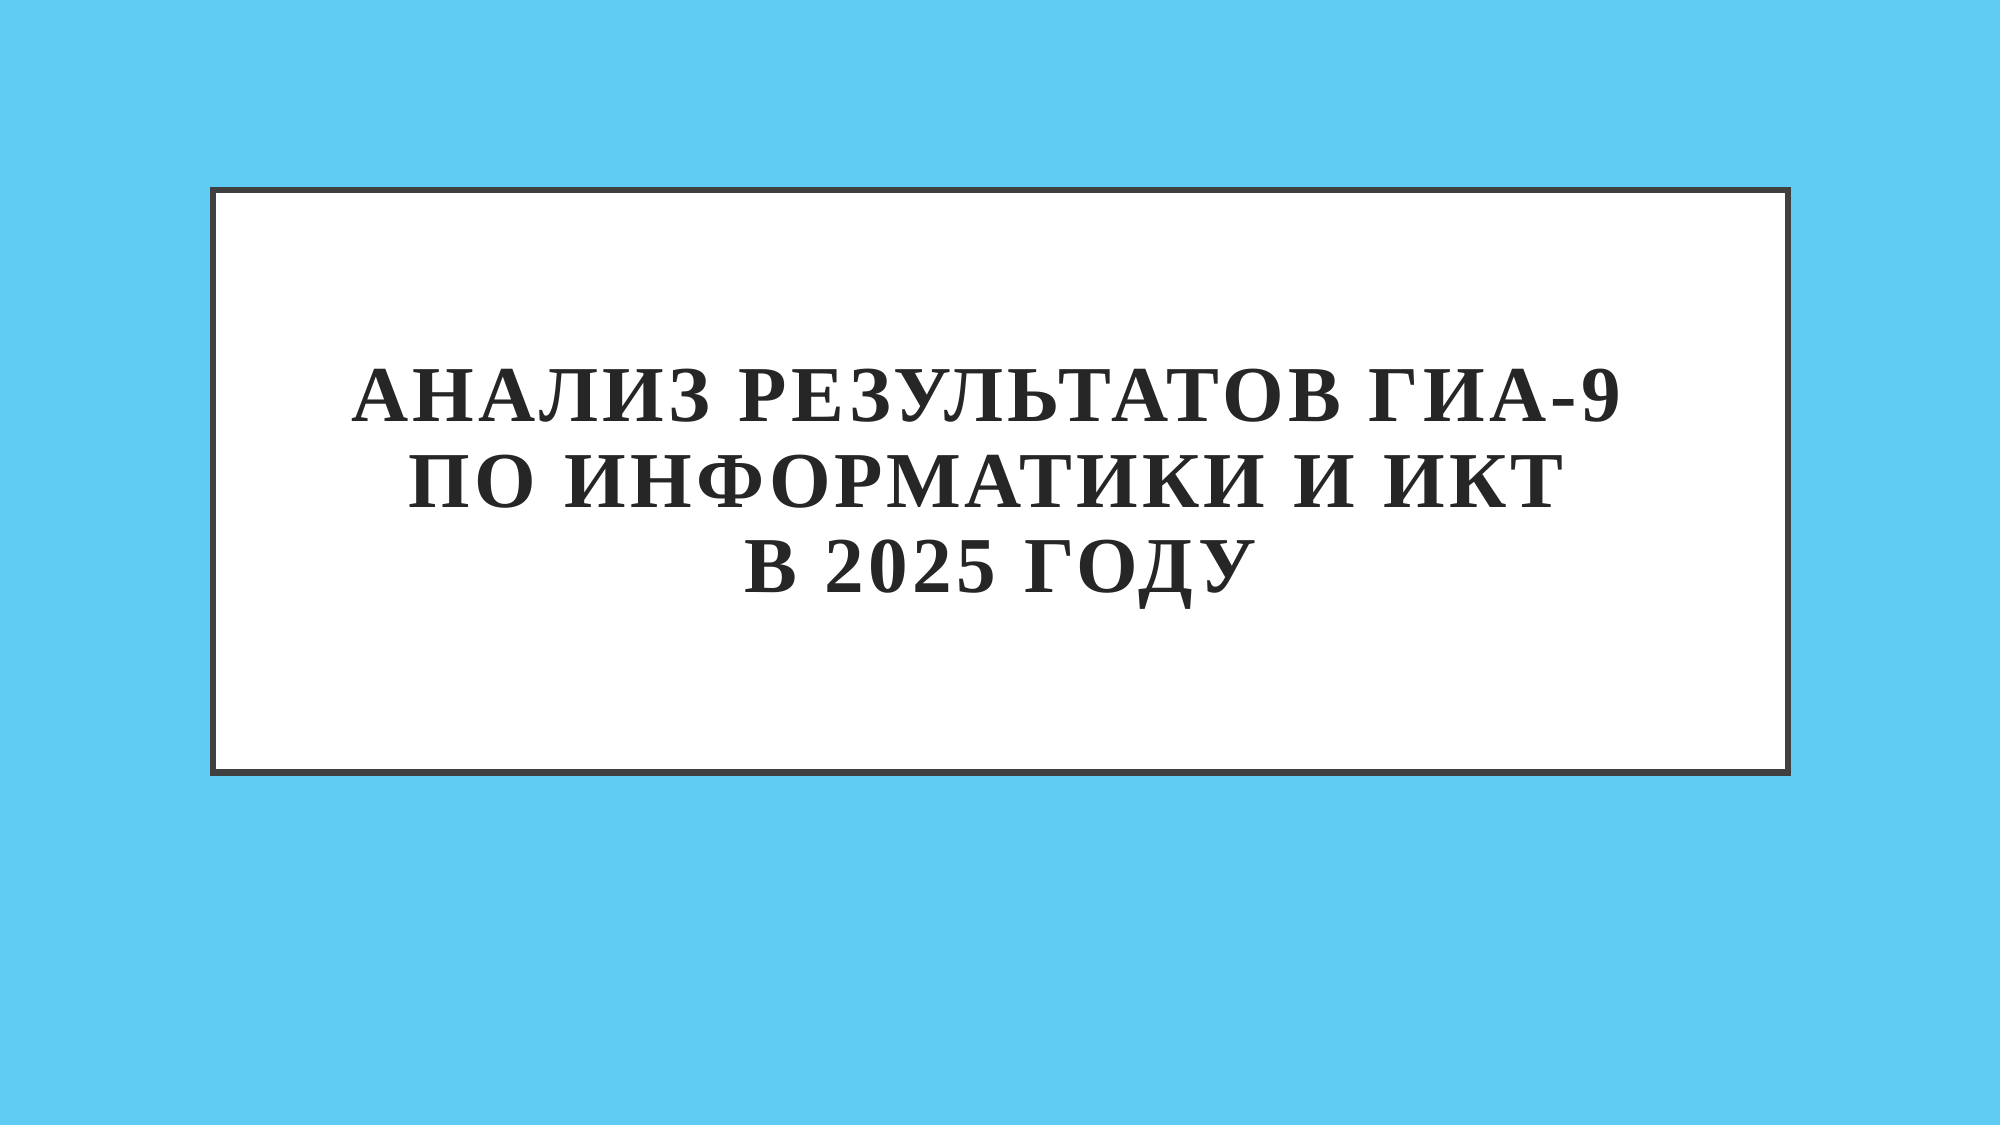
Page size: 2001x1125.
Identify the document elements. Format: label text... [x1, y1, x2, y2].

title Анализ результатов ГИА-9 по информатики и ИКТ в 2025 году [210, 187, 1791, 776]
